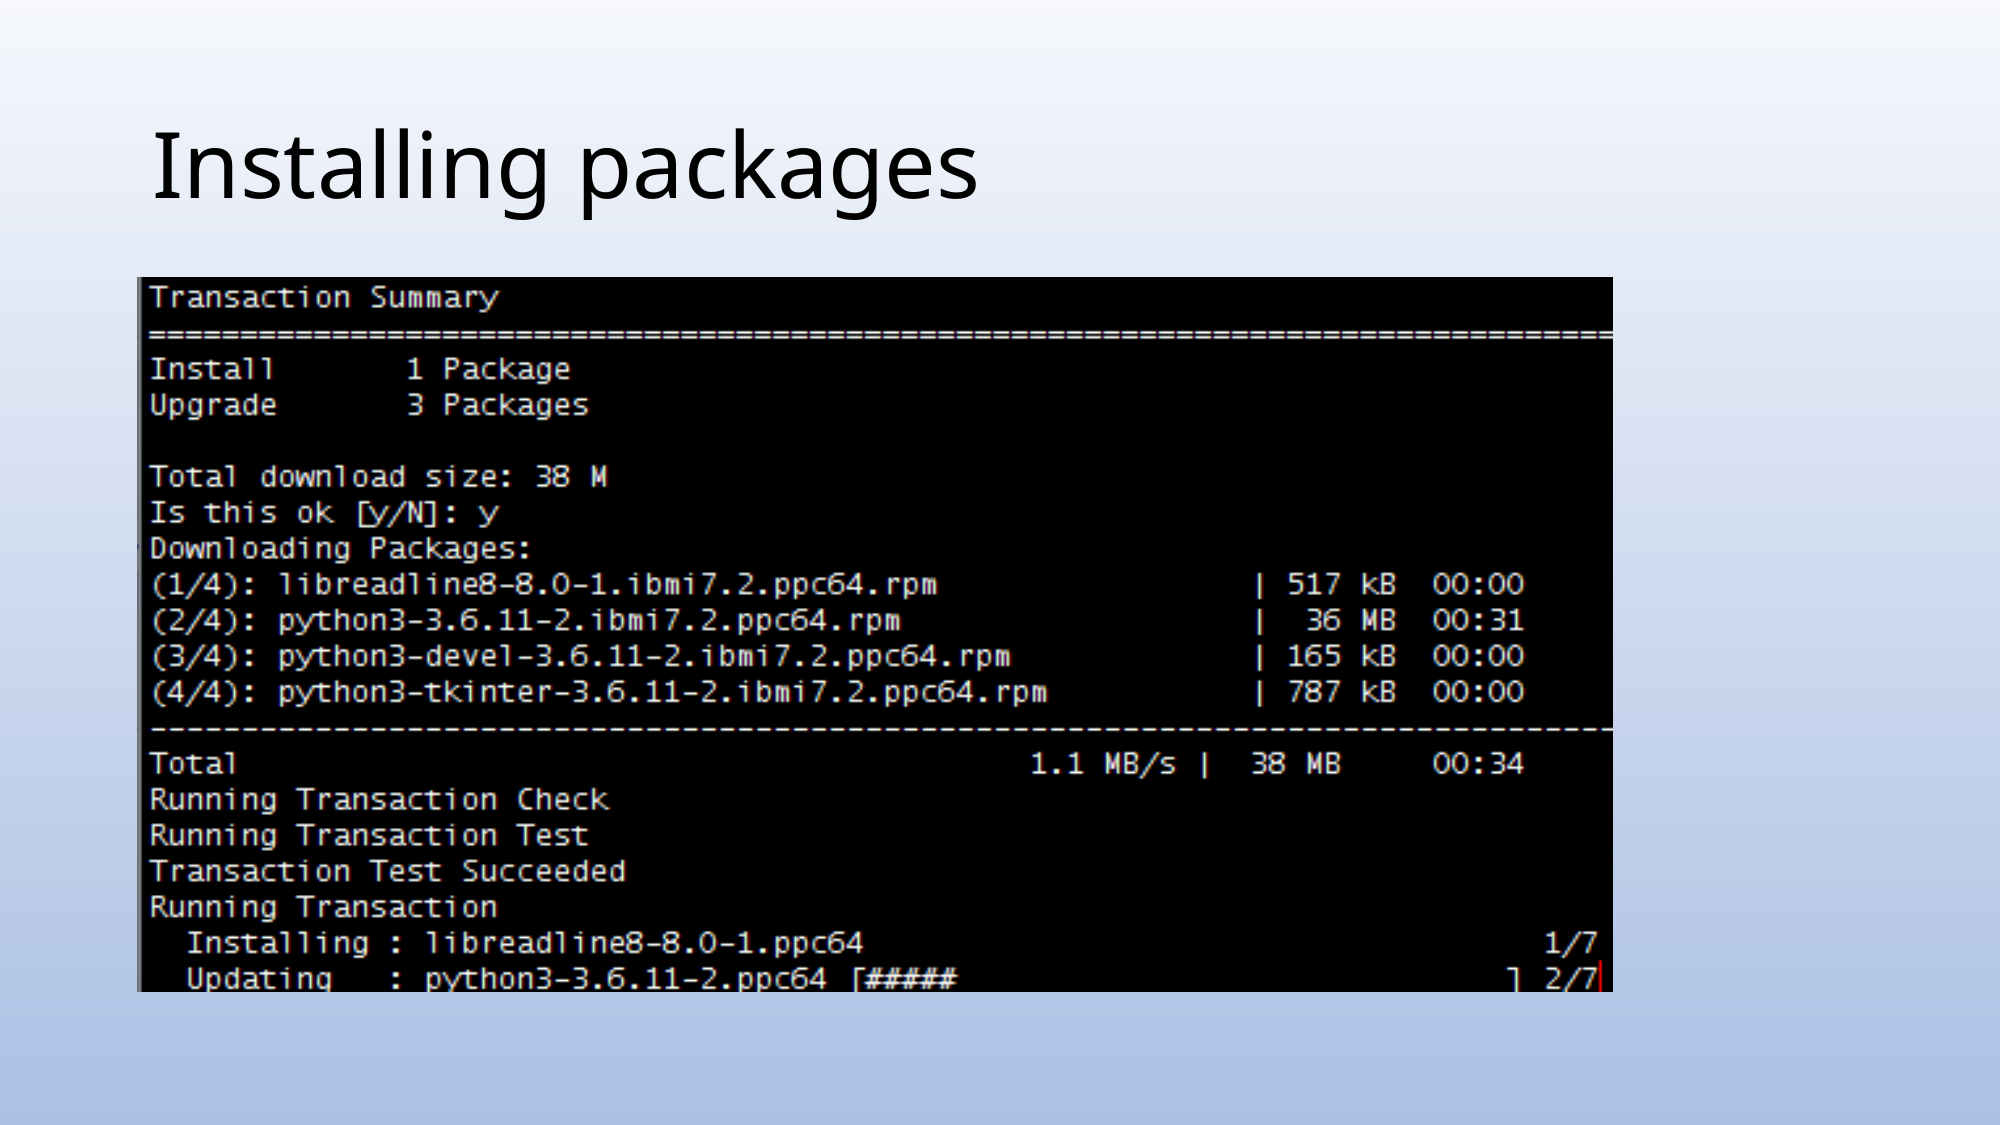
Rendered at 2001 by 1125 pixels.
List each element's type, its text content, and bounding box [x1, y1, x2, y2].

title Installing packages [137, 59, 1863, 278]
list [137, 299, 1863, 1014]
picture [137, 277, 1613, 992]
